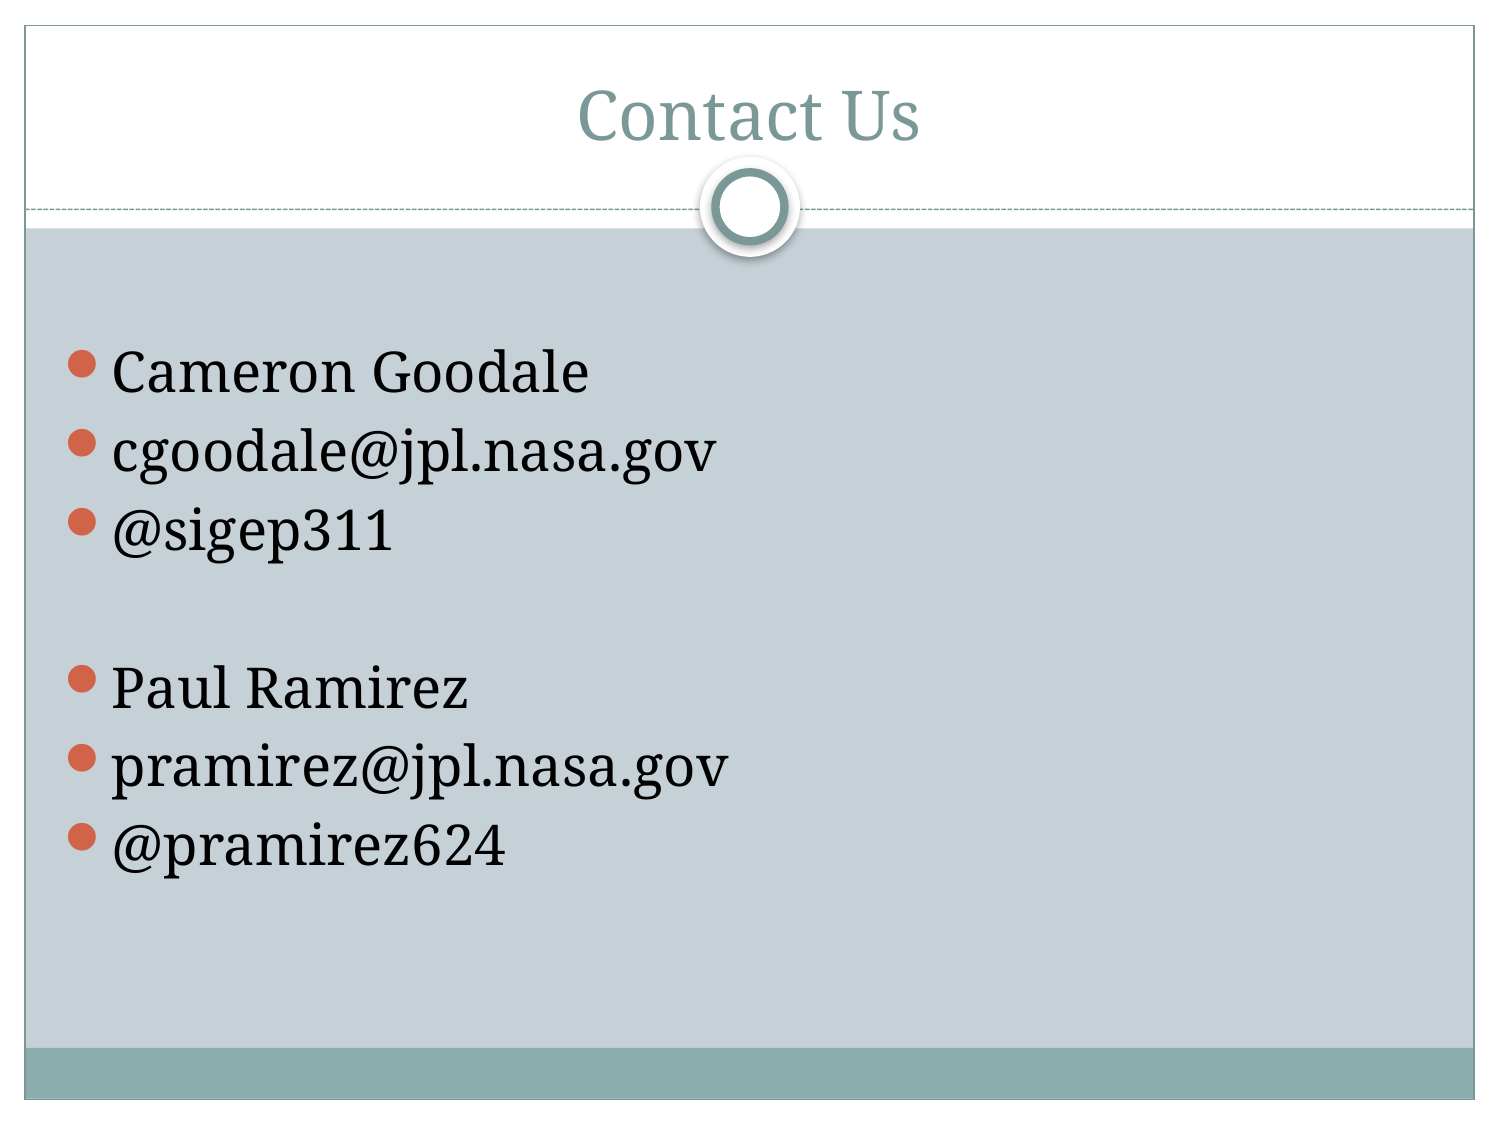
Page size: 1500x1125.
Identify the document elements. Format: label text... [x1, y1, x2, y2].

list Cameron Goodale cgoodale@jpl.nasa.gov @sigep311 Paul Ramirez pramirez@jpl.nasa.gov @pramirez624 [49, 250, 1445, 1001]
title Contact Us [49, 37, 1450, 162]
